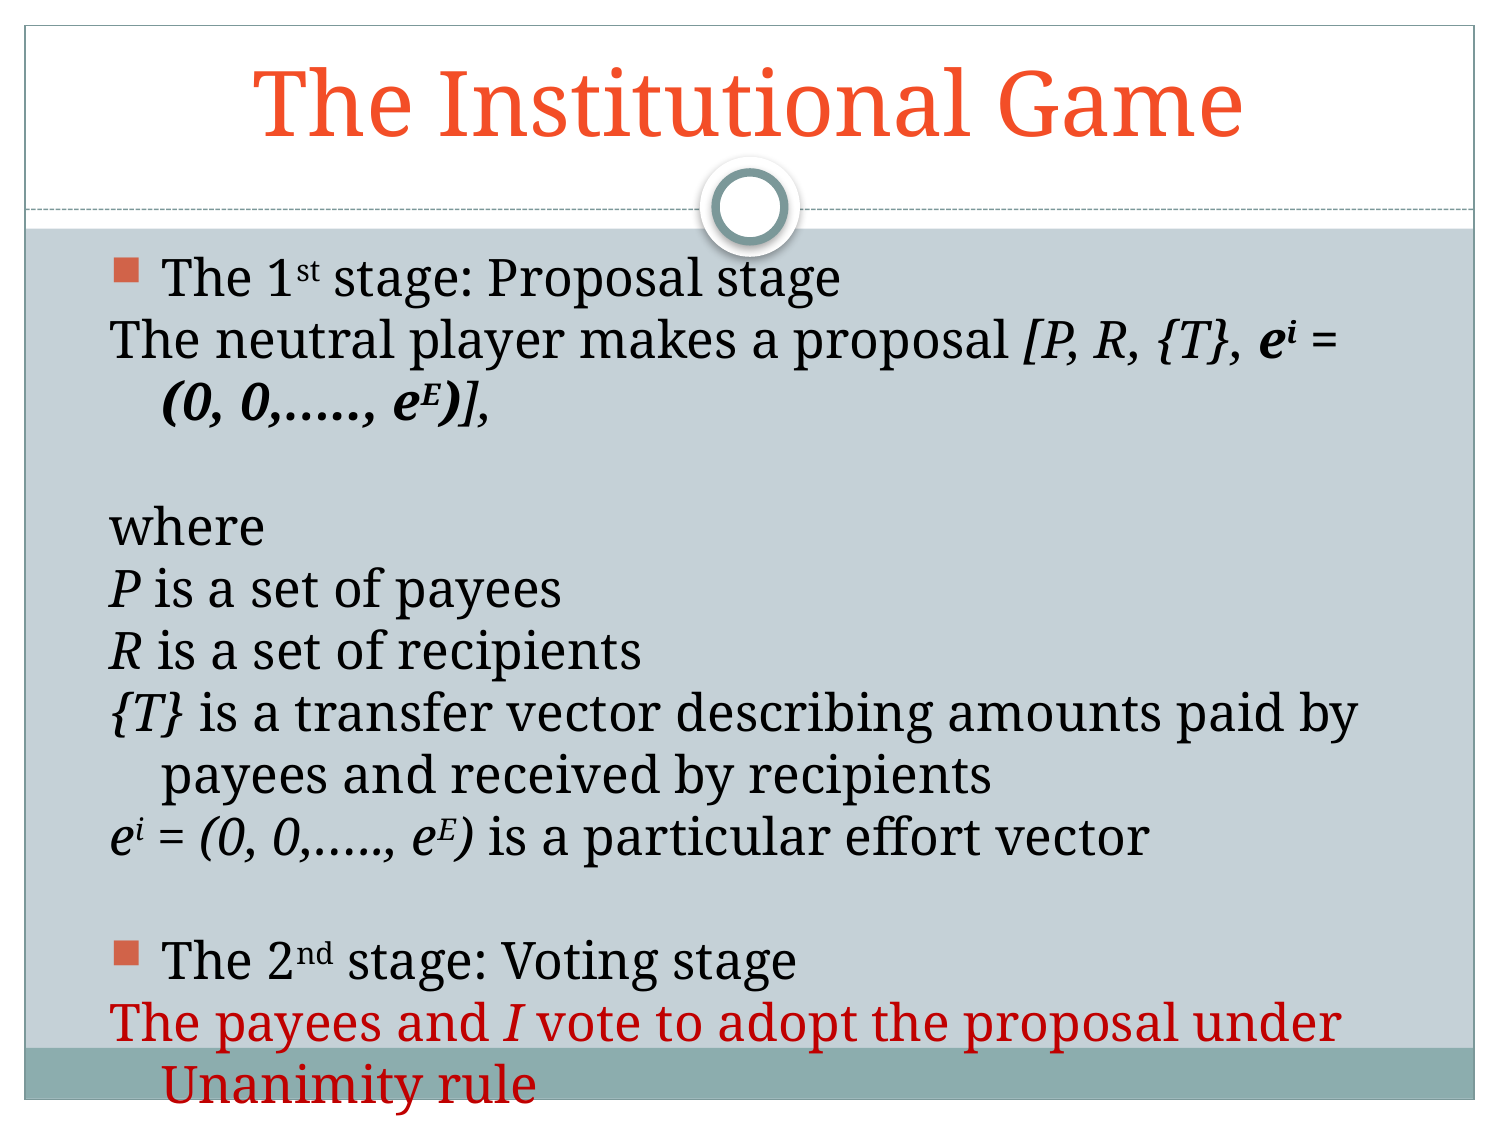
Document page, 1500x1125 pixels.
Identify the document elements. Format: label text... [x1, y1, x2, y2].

list The 1st stage: Proposal stage The neutral player makes a proposal [P, R, {T}, ei = (0, 0,….., eE)], where P is a set of payees R is a set of recipients {T} is a transfer vector describing amounts paid by payees and received by recipients ei = (0, 0,….., eE) is a particular effort vector The 2nd stage: Voting stage The payees and I vote to adopt the proposal under Unanimity rule [74, 237, 1426, 1125]
title The Institutional Game [49, 37, 1450, 163]
